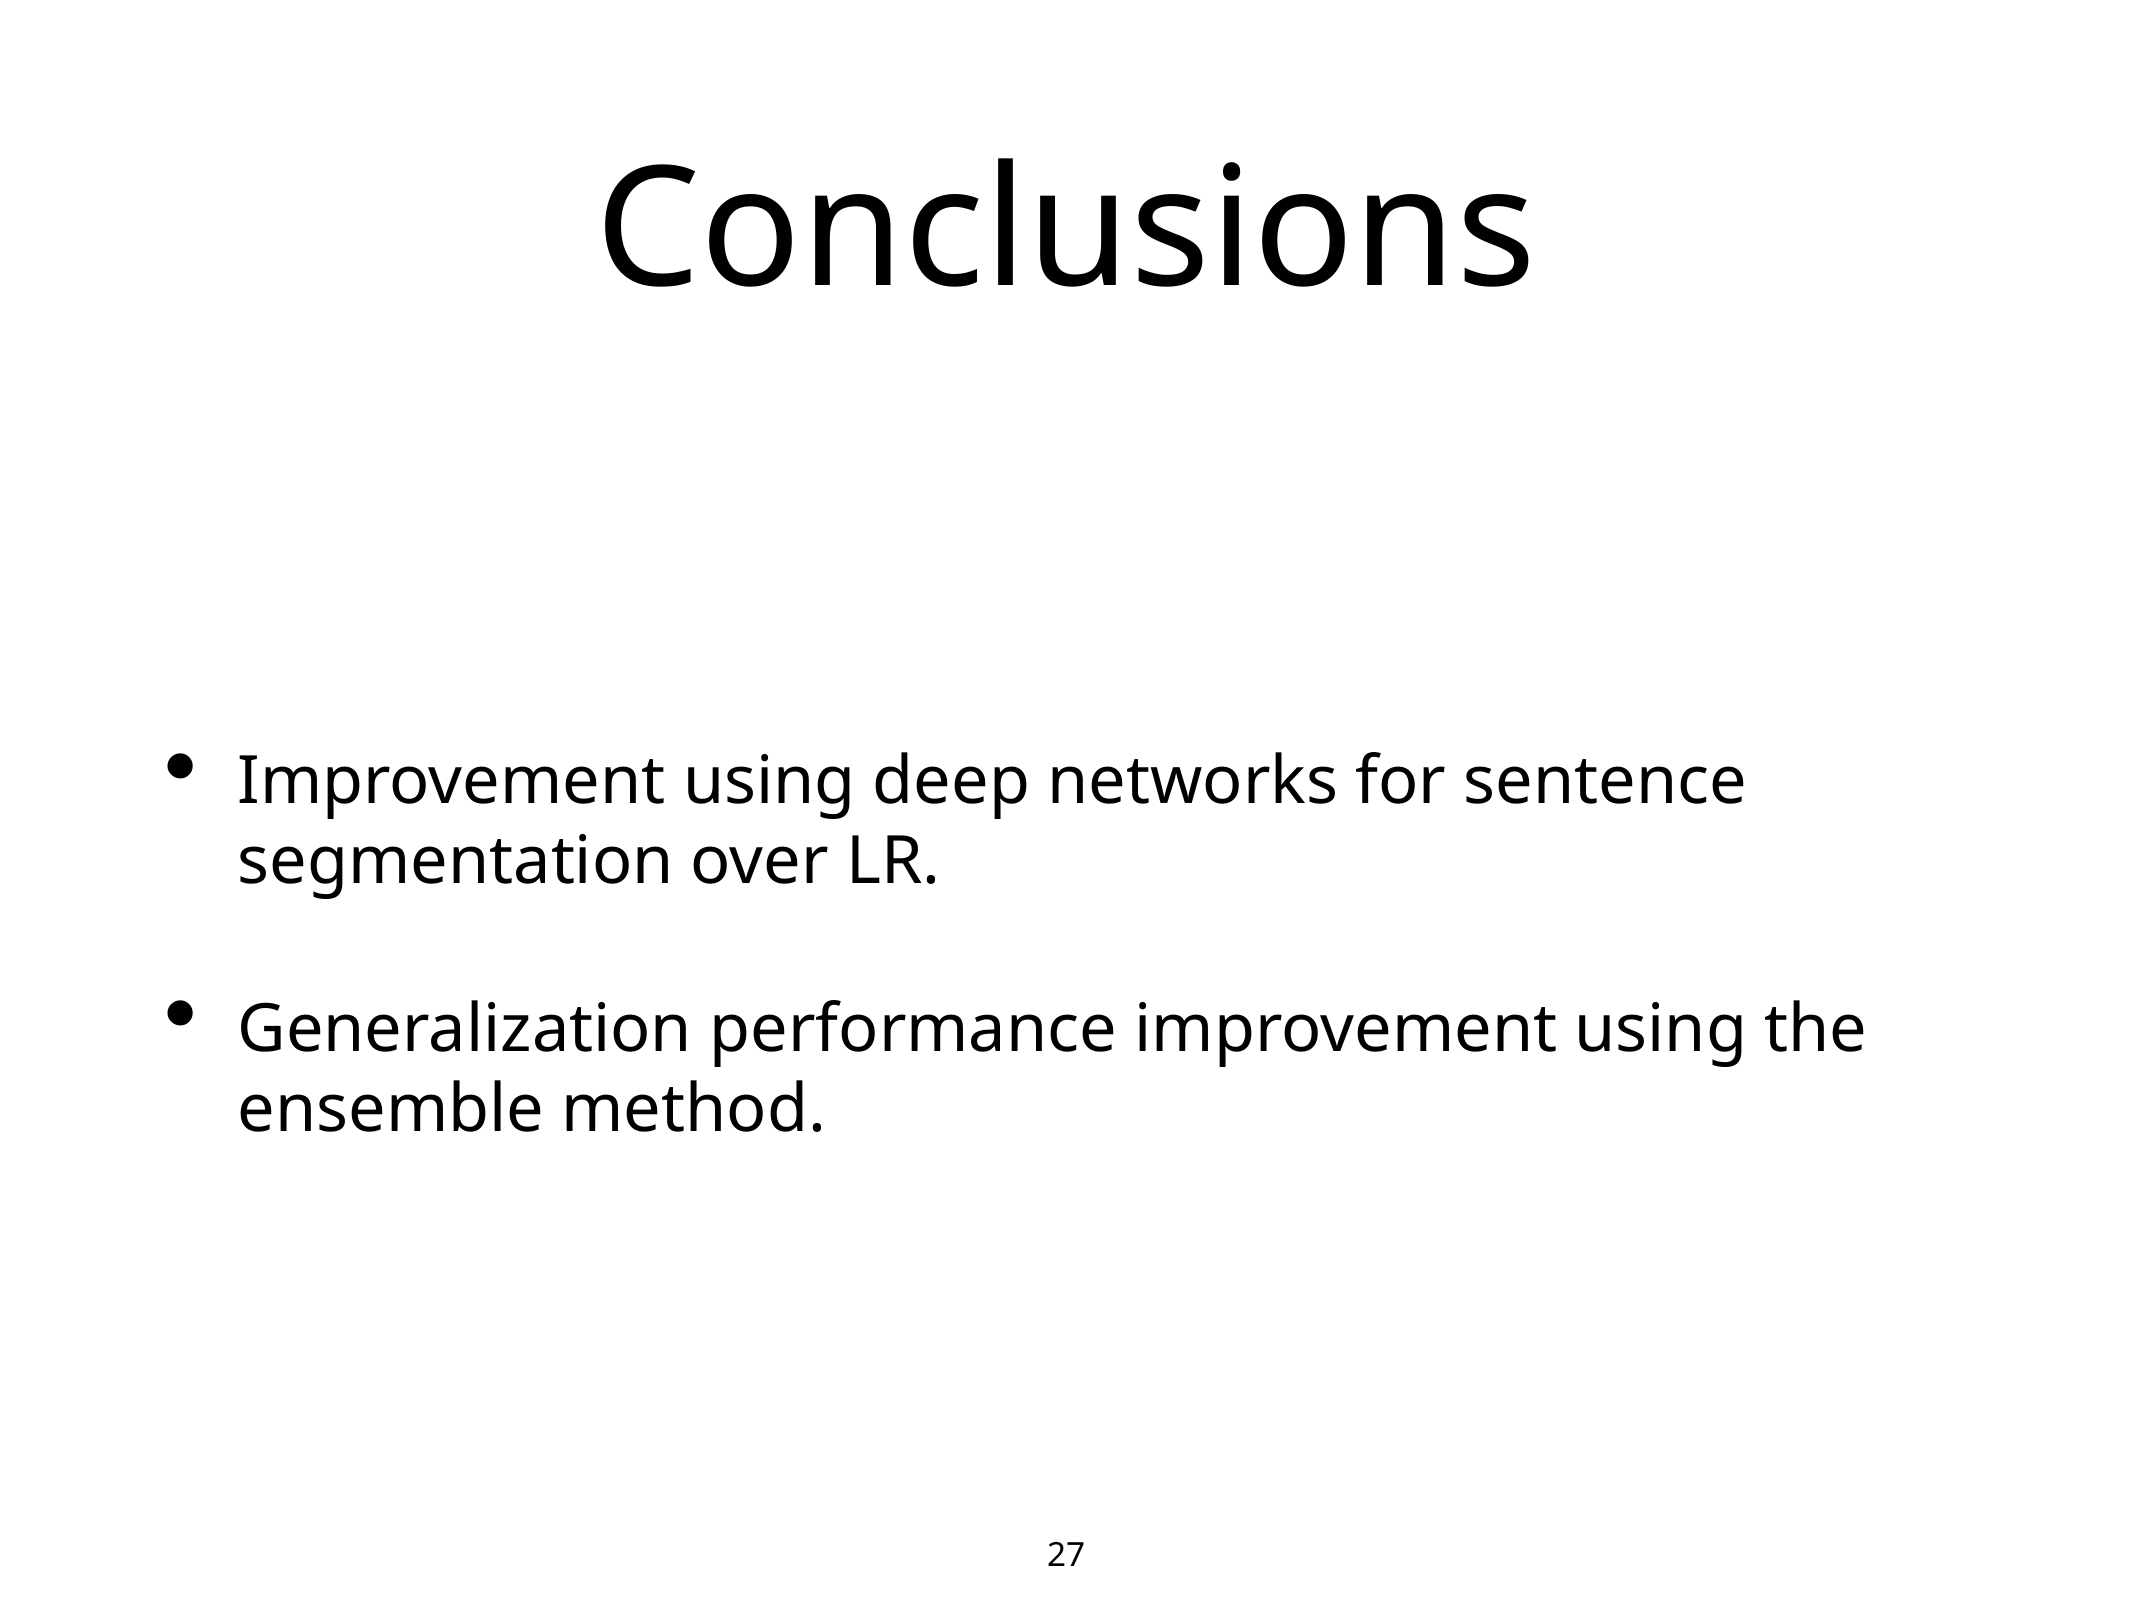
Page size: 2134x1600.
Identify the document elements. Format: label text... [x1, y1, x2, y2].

list Improvement using deep networks for sentence segmentation over LR. Generalization performance improvement using the ensemble method. [155, 424, 1978, 1457]
slide_number 27 [1037, 1524, 1095, 1579]
title Conclusions [155, 41, 1978, 397]
